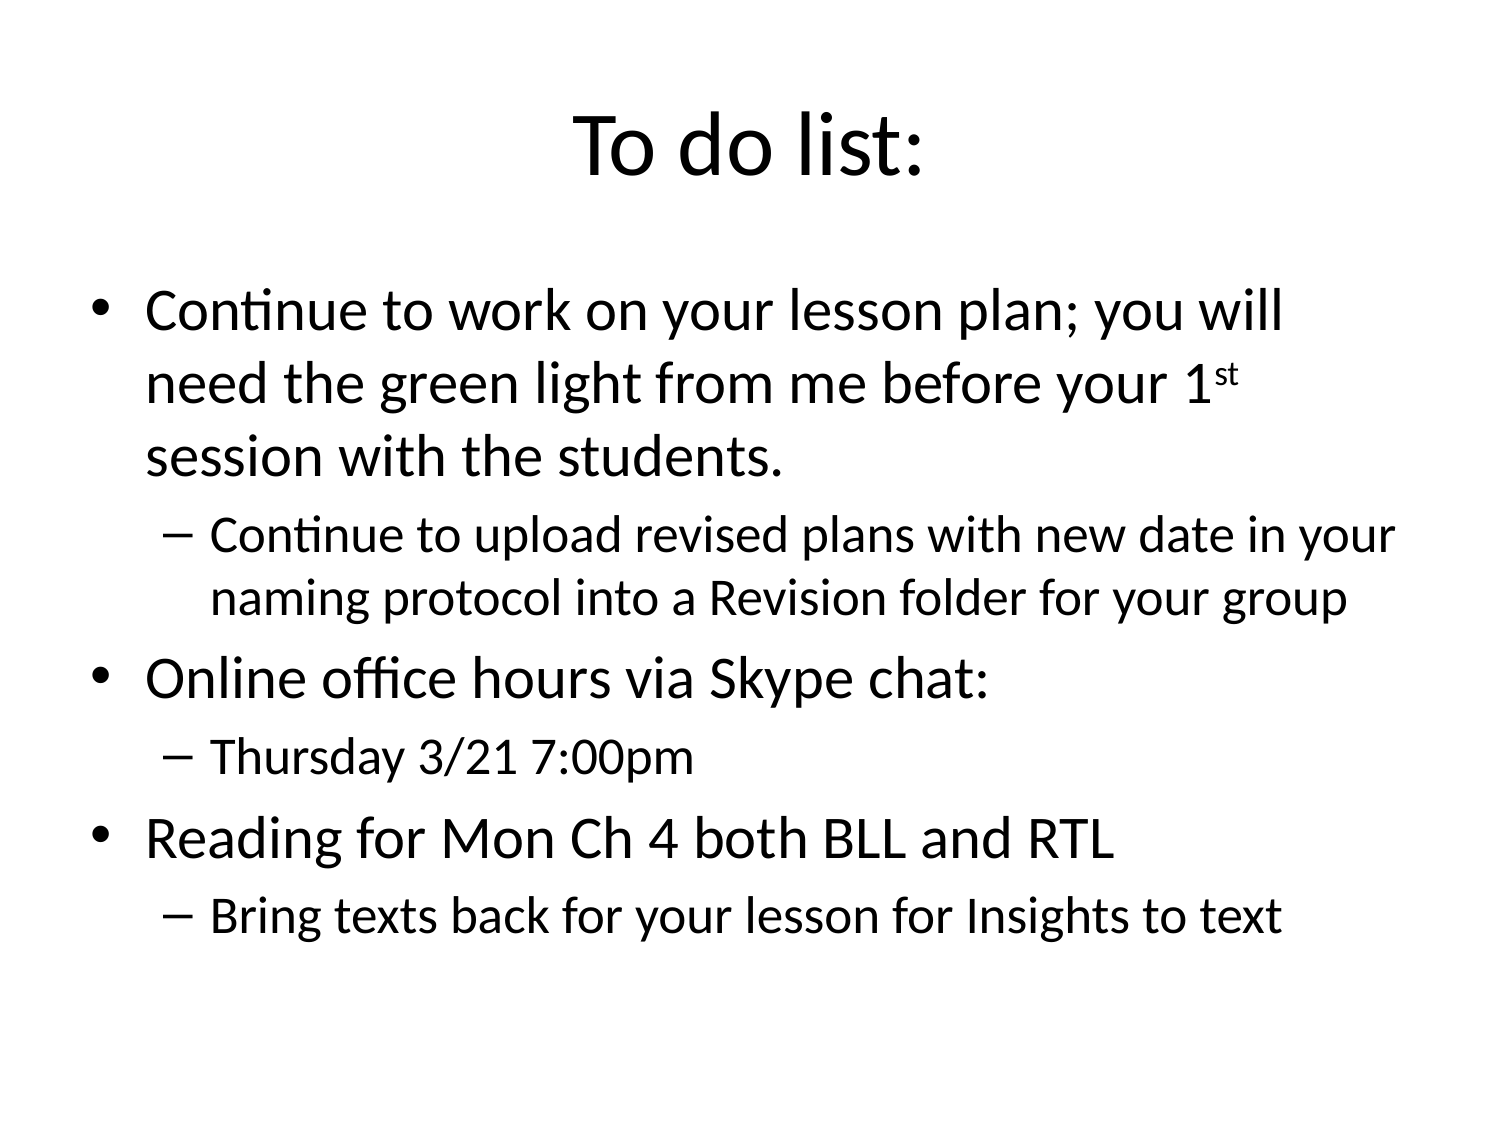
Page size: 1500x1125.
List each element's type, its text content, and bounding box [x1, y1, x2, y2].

title To do list: [75, 45, 1425, 233]
list Continue to work on your lesson plan; you will need the green light from me before your 1st session with the students. Continue to upload revised plans with new date in your naming protocol into a Revision folder for your group Online office hours via Skype chat: Thursday 3/21 7:00pm Reading for Mon Ch 4 both BLL and RTL Bring texts back for your lesson for Insights to text [75, 262, 1425, 1005]
